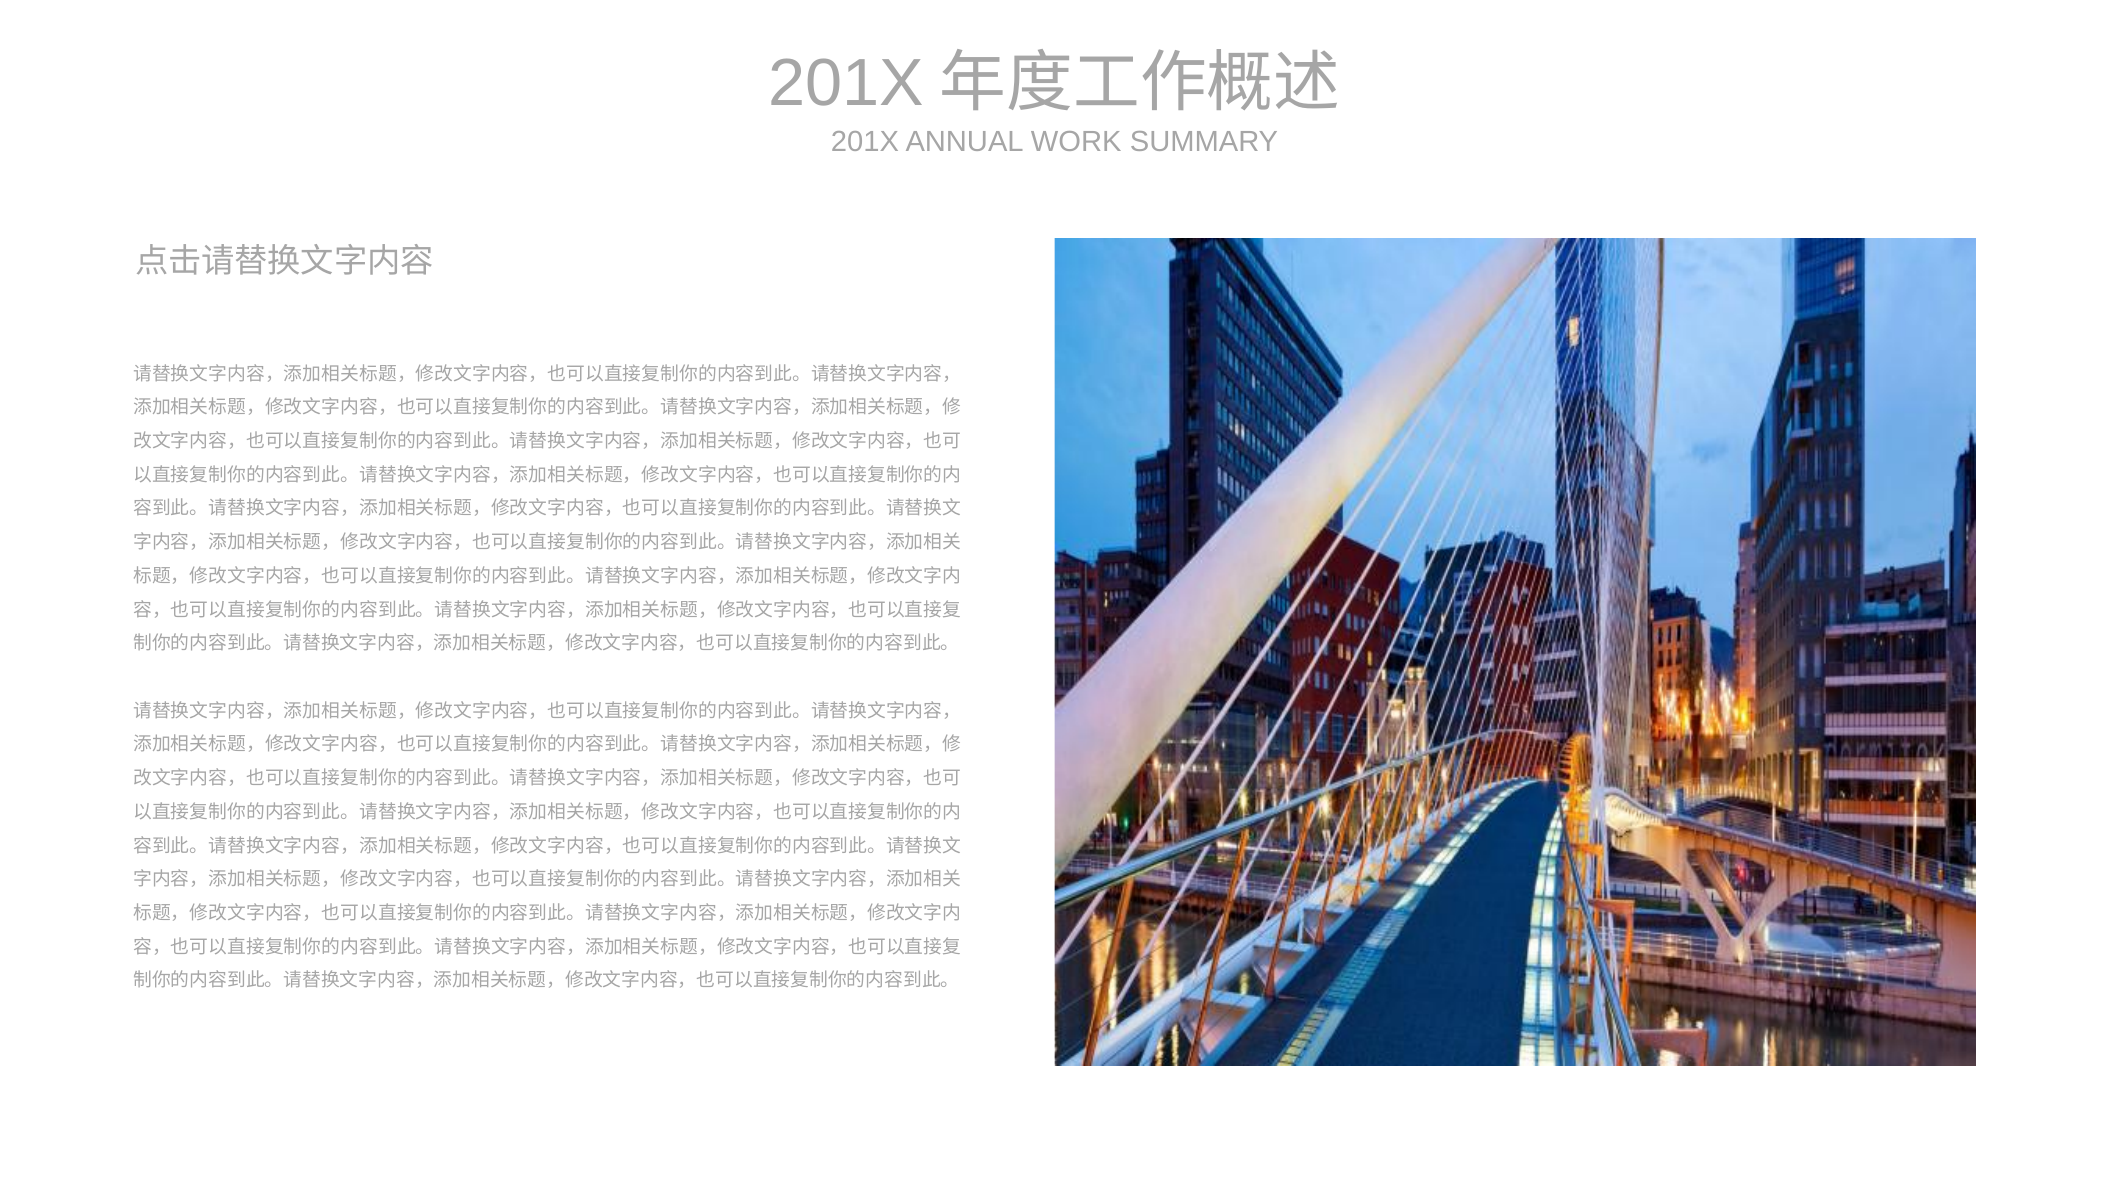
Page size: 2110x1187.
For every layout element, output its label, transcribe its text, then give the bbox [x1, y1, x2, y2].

text_box 201X ANNUAL WORK SUMMARY [824, 122, 1285, 158]
text_box 201X年度工作概述 [730, 38, 1379, 119]
text_box [1054, 238, 1977, 1067]
text_box 请替换文字内容，添加相关标题，修改文字内容，也可以直接复制你的内容到此。请替换文字内容，添加相关标题，修改文字内容，也可以直接复制你的内容到此。请替换文字内容，添加相关标题，修改文字内容，也可以直接复制你的内容到此。请替换文字内容，添加相关标题，修改文字内容，也可以直接复制你的内容到此。请替换文字内容，添加相关标题，修改文字内容，也可以直接复制你的内容到此。请替换文字内容，添加相关标题，修改文字内容，也可以直接复制你的内容到此。请替换文字内容，添加相关标题，修改文字内容，也可以直接复制你的内容到此。请替换文字内容，添加相关标题，修改文字内容，也可以直接复制你的内容到此。请替换文字内容，添加相关标题，修改文字内容，也可以直接复制你的内容到此。请替换文字内容，添加相关标题，修改文字内容，也可以直接复制你的内容到此。请替换文字内容，添加相关标题，修改文字内容，也可以直接复制你的内容到此。 请替换文字内容，添加相关标题，修改文字内容，也可以直接复制你的内容到此。请替换文字内容，添加相关标题，修改文字内容，也可以直接复制你的内容到此。请替换文字内容，添加相关标题，修改文字内容，也可以直接复制你的内容到此。请替换文字内容，添加相关标题，修改文字内容，也可以直接复制你的内容到此。请替换文字内容，添加相关标题，修改文字内容，也可以直接复制你的内容到此。请替换文字内容，添加相关标题，修改文字内容，也可以直接复制你的内容到此。请替换文字内容，添加相关标题，修改文字内容，也可以直接复制你的内容到此。请替换文字内容，添加相关标题，修改文字内容，也可以直接复制你的内容到此。请替换文字内容，添加相关标题，修改文字内容，也可以直接复制你的内容到此。请替换文字内容，添加相关标题，修改文字内容，也可以直接复制你的内容到此。请替换文字内容，添加相关标题，修改文字内容，也可以直接复制你的内容到此。 [133, 349, 961, 991]
text_box 点击请替换文字内容 [135, 238, 435, 279]
